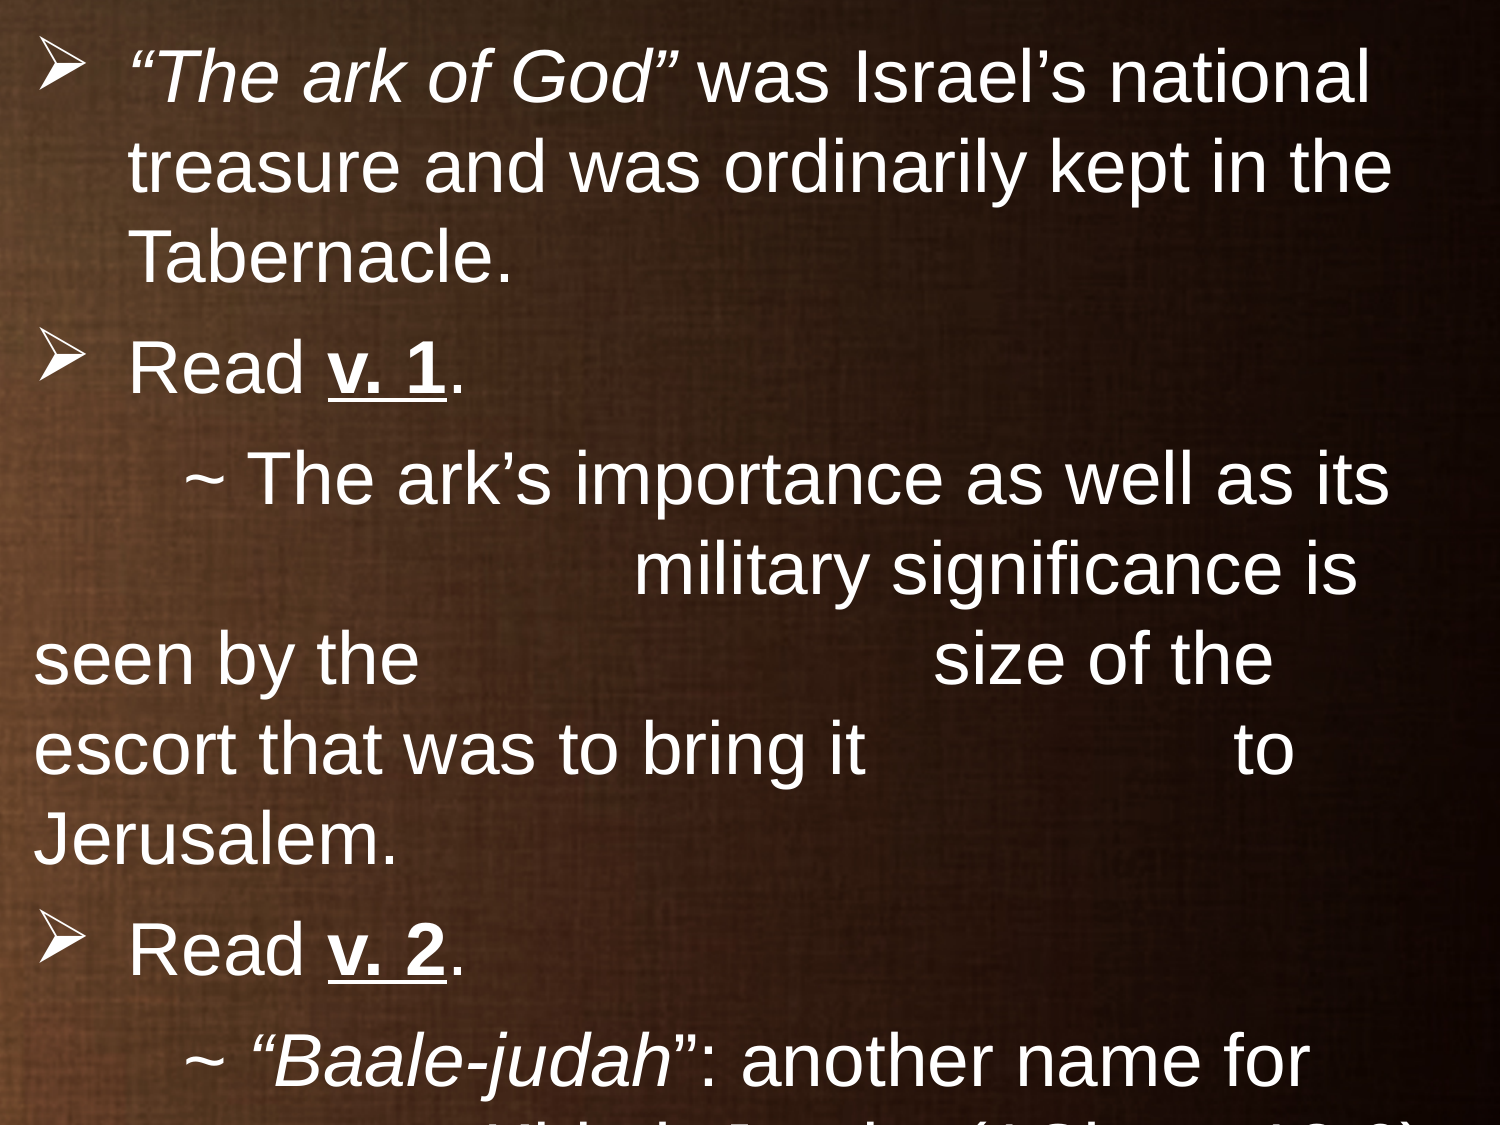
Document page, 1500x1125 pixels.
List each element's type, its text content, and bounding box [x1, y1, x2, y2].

picture [0, 0, 1500, 1125]
subtitle “The ark of God” was Israel’s national treasure and was ordinarily kept in the Tabernacle. Read v. 1. ~ The ark’s importance as well as its military significance is seen by the size of the escort that was to bring it to Jerusalem. Read v. 2. ~ “Baale-judah”: another name for Kiriath Jearim (1Chron 13:6) [18, 20, 1478, 1110]
